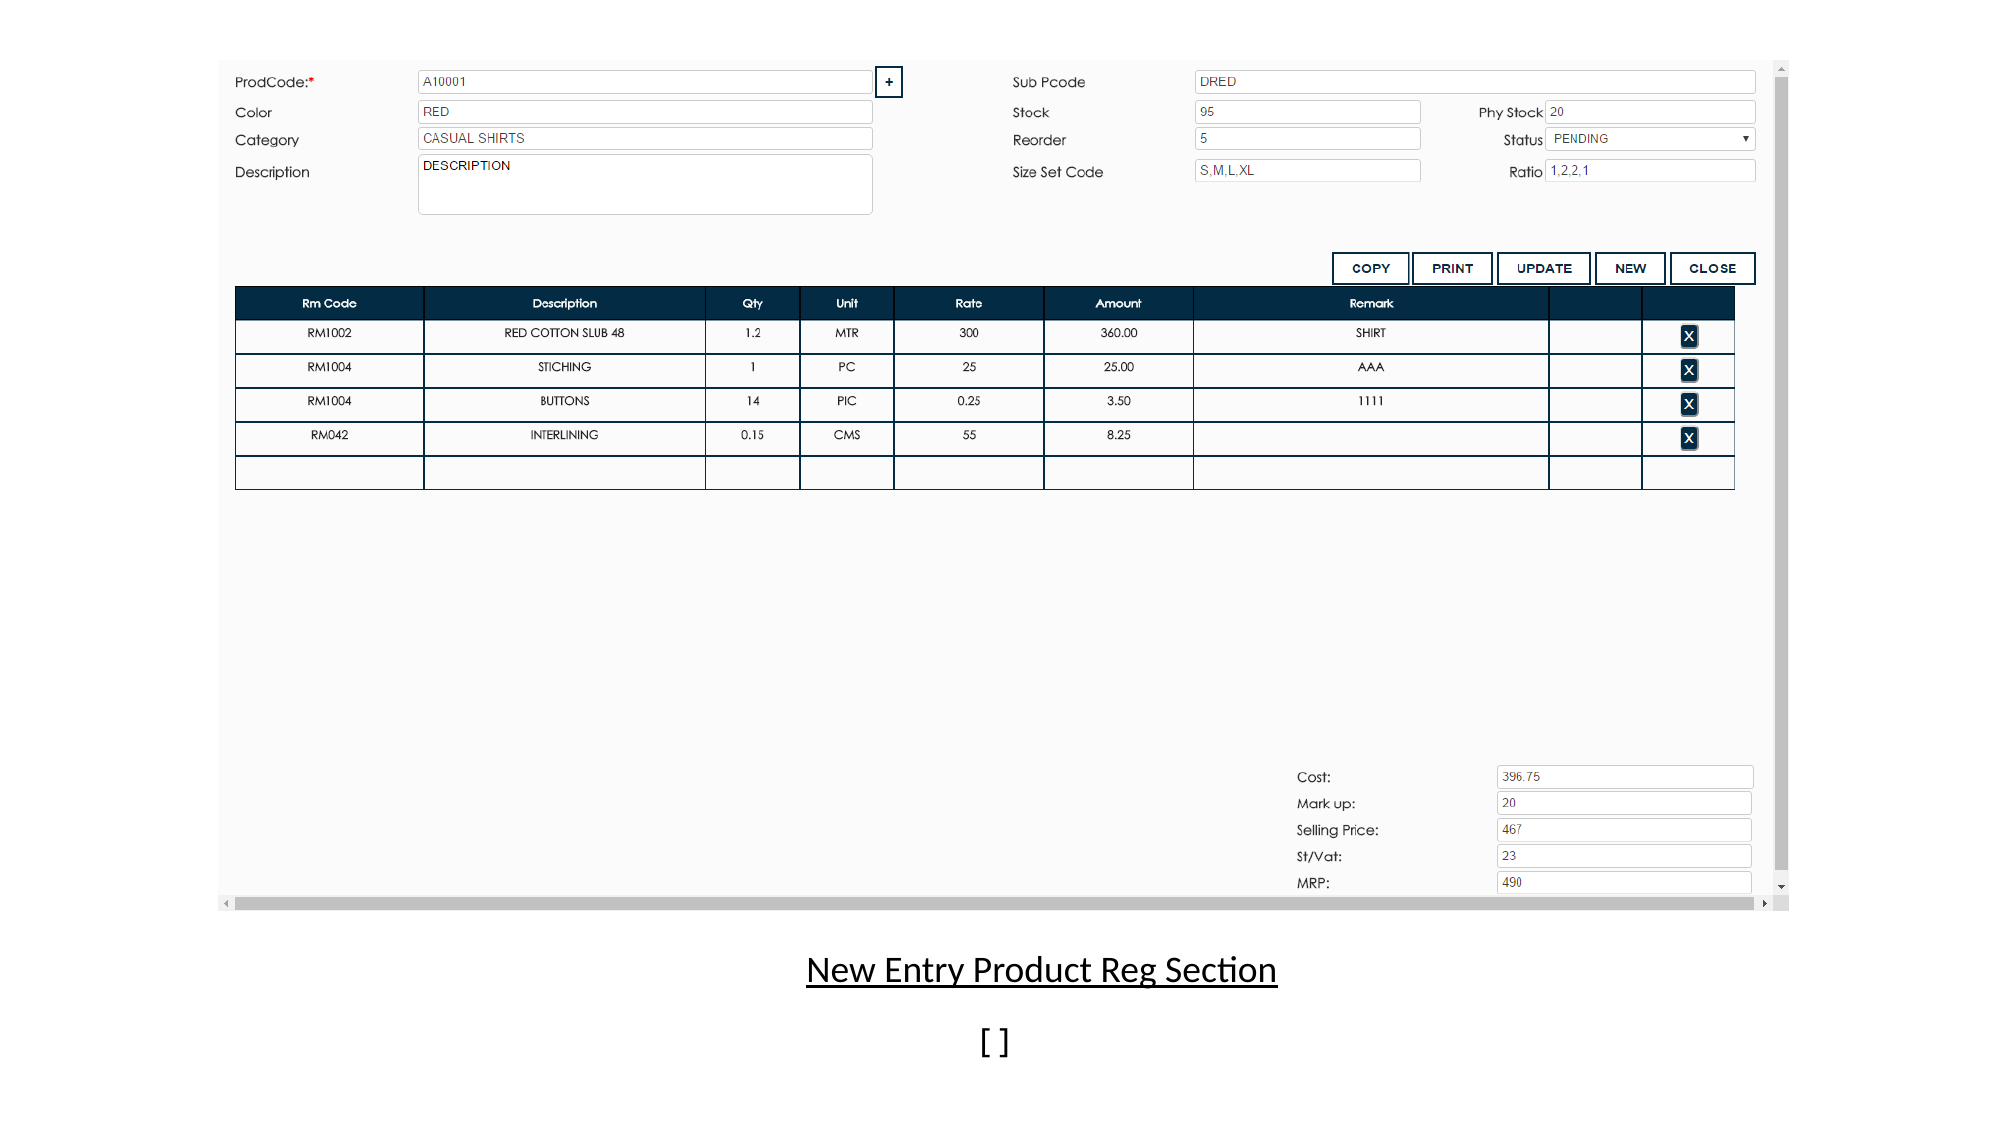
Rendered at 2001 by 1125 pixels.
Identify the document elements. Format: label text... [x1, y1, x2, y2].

text_box [ ] [357, 989, 1633, 1090]
text_box New Entry Product Reg Section [791, 937, 1293, 989]
picture [218, 60, 1789, 911]
